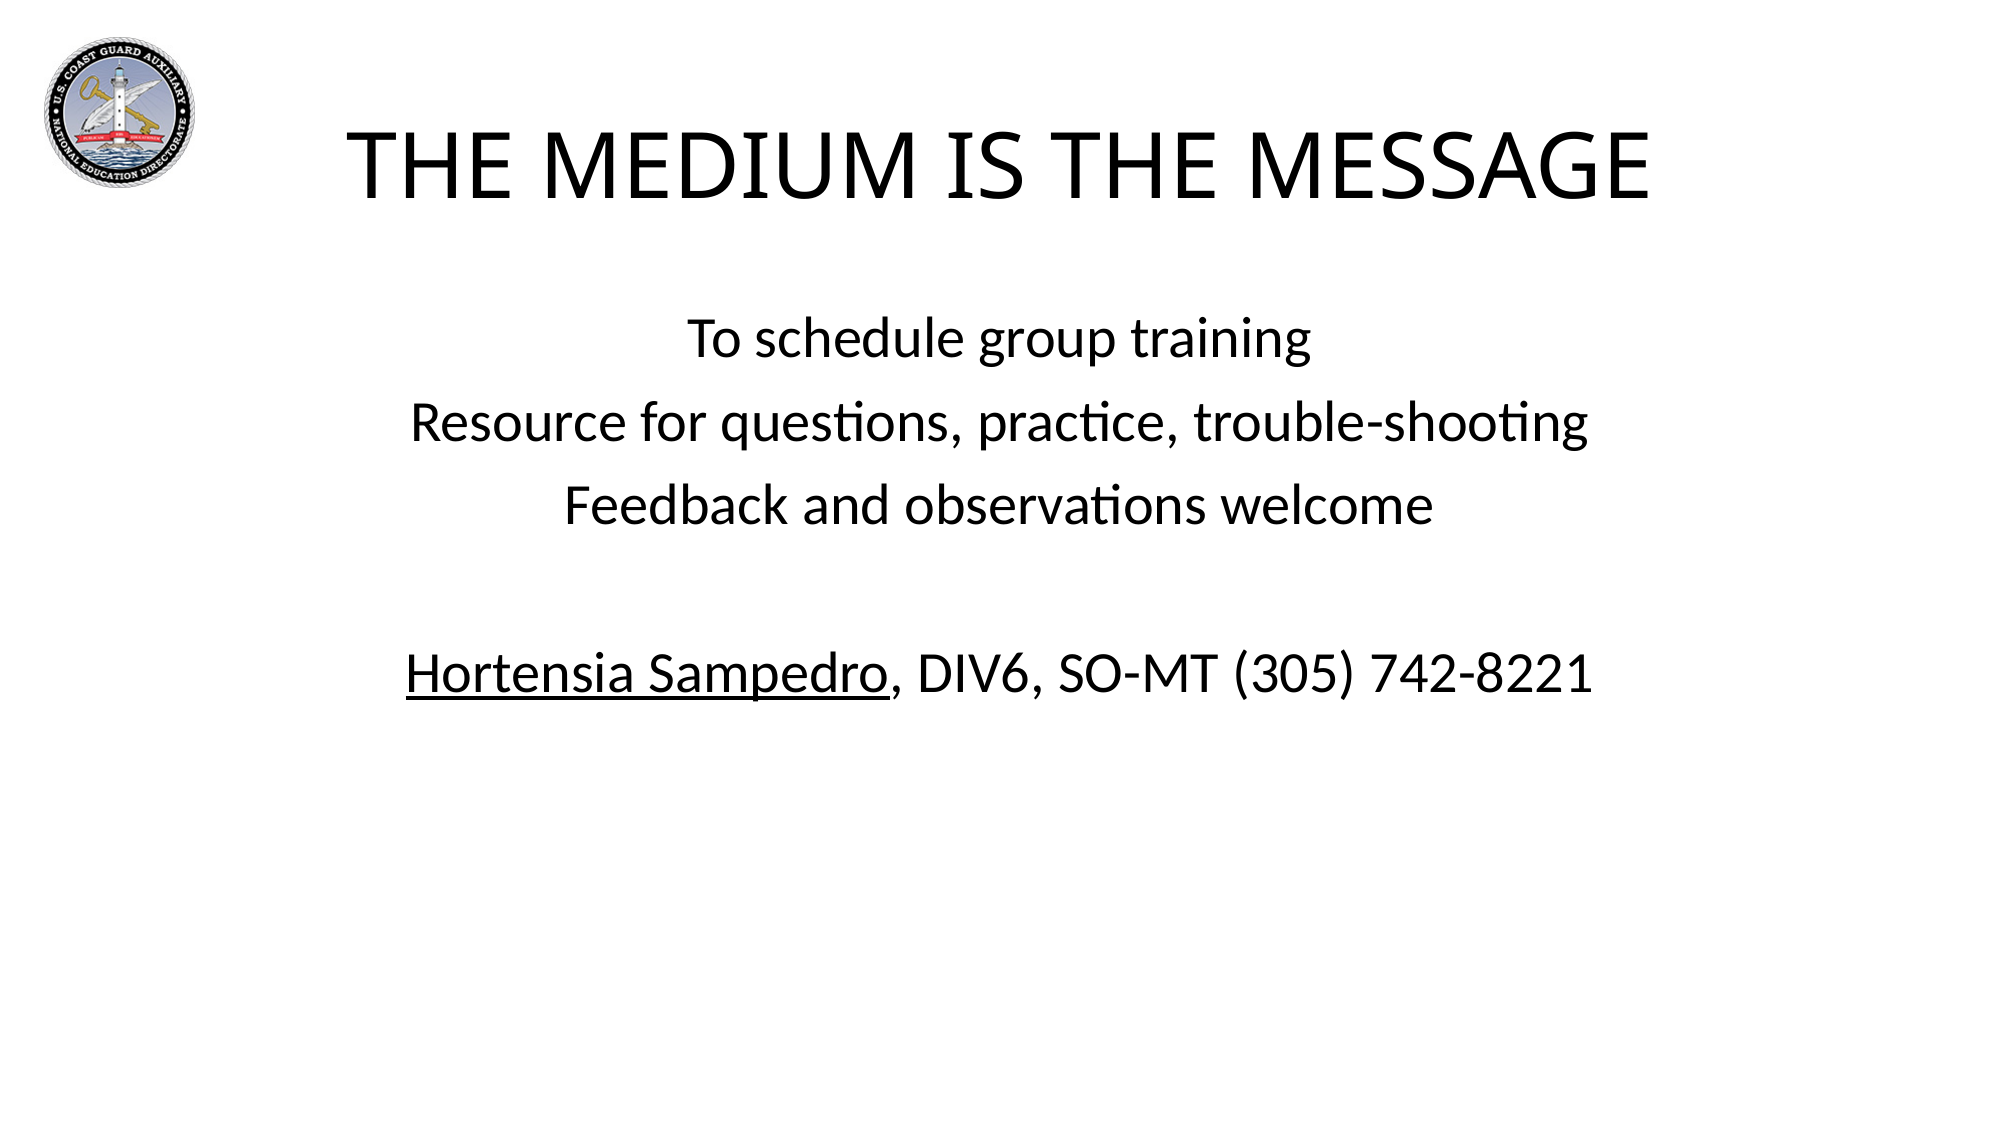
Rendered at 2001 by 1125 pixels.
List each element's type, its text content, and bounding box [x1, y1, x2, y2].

picture [44, 37, 195, 188]
title THE MEDIUM IS THE MESSAGE [137, 59, 1863, 278]
list To schedule group training Resource for questions, practice, trouble-shooting Feedback and observations welcome Hortensia Sampedro, DIV6, SO-MT (305) 742-8221 [137, 299, 1863, 1014]
